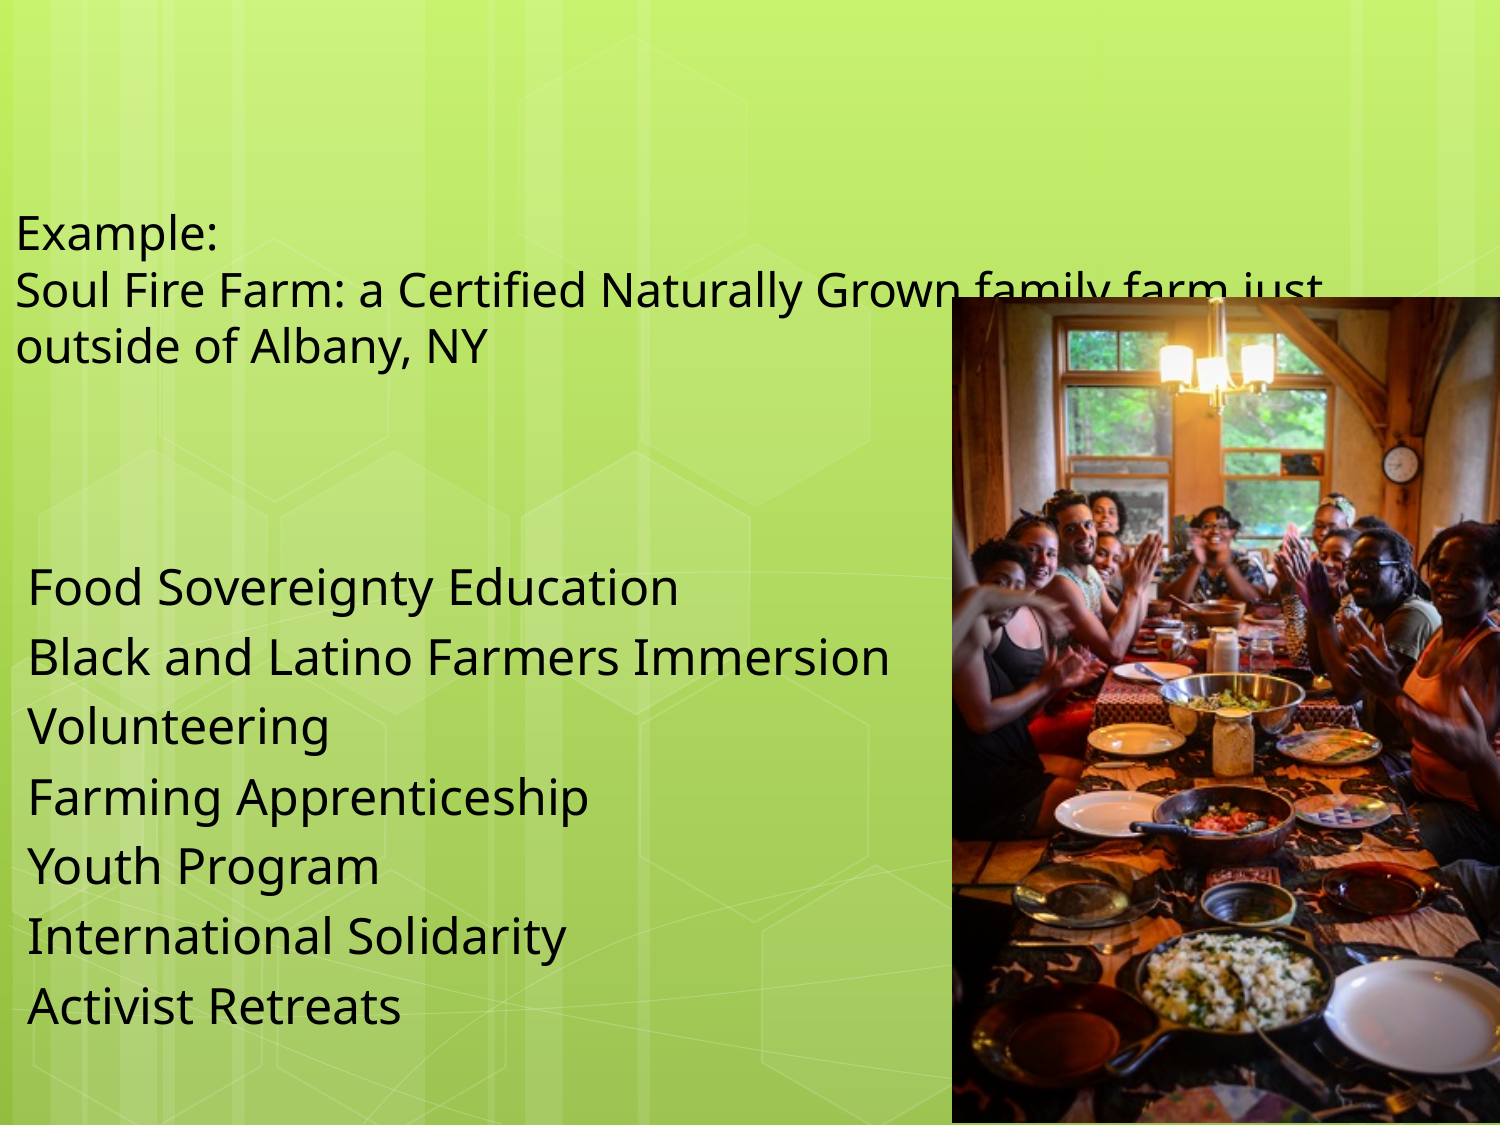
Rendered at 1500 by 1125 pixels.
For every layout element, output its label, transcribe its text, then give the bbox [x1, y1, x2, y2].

picture [952, 296, 1500, 1124]
list Food Sovereignty Education Black and Latino Farmers Immersion Volunteering Farming Apprenticeship Youth Program International Solidarity Activist Retreats [1, 547, 947, 1123]
title Example: Soul Fire Farm: a Certified Naturally Grown family farm just outside of Albany, NY [0, 193, 1393, 381]
